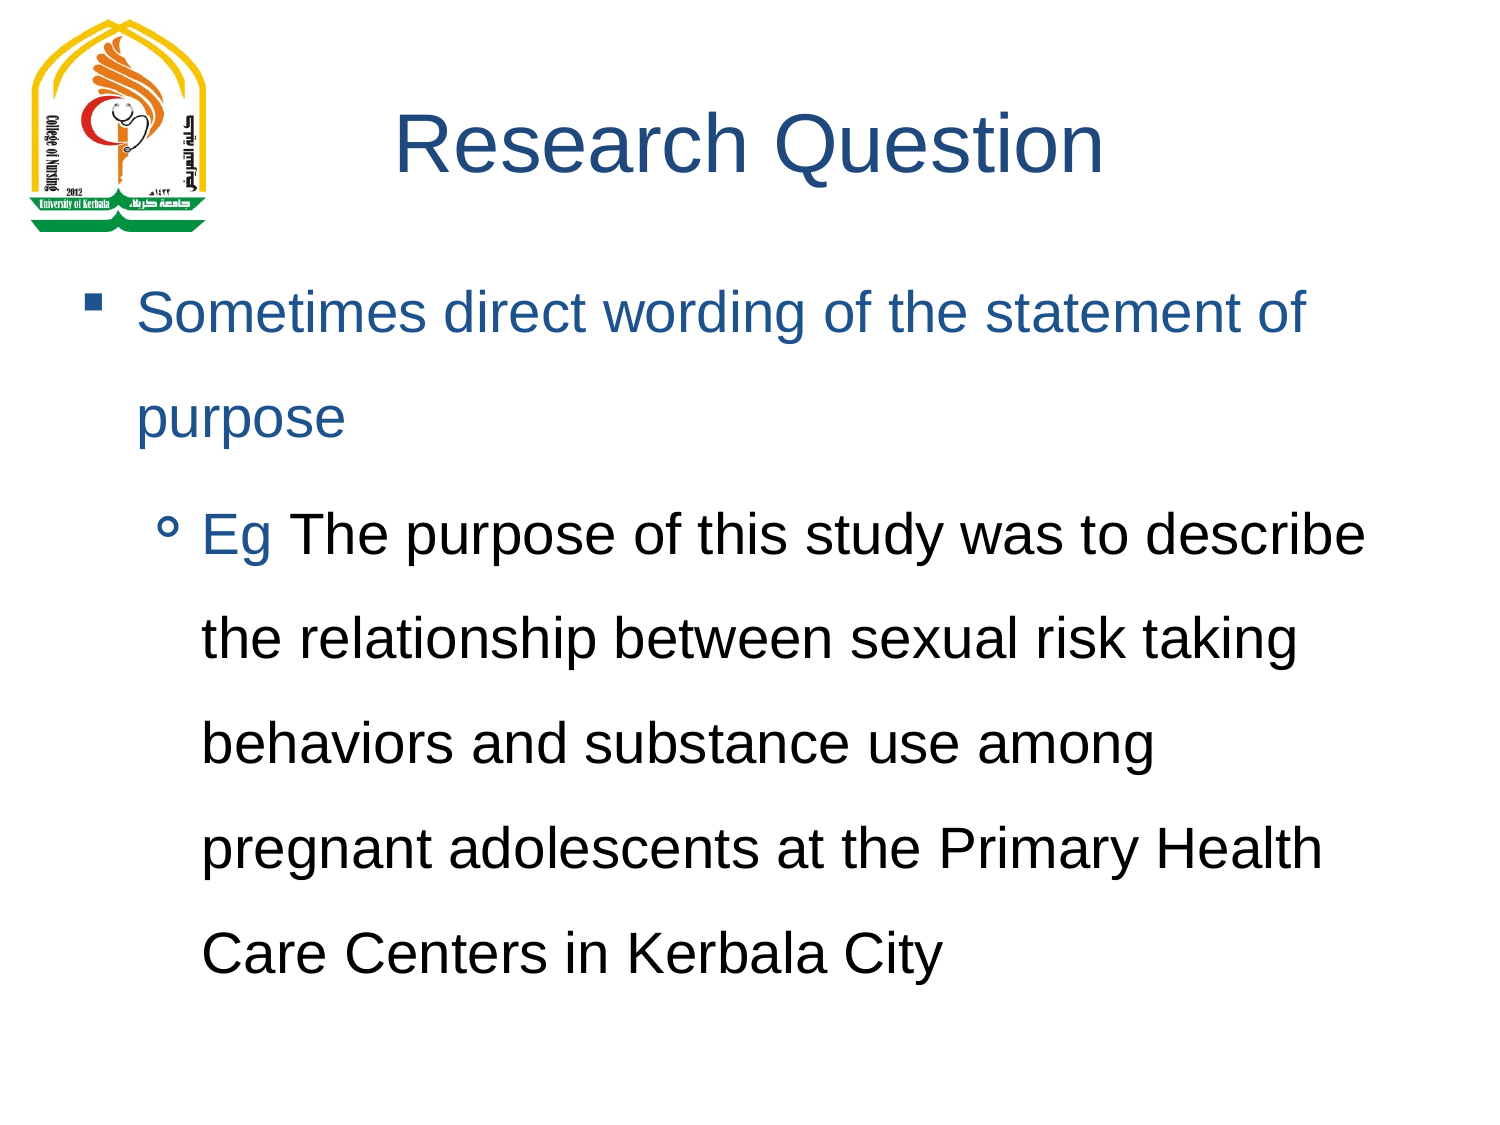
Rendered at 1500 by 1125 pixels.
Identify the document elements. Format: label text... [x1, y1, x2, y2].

picture [29, 18, 206, 232]
list Sometimes direct wording of the statement of purpose Eg The purpose of this study was to describe the relationship between sexual risk taking behaviors and substance use among pregnant adolescents at the Primary Health Care Centers in Kerbala City [64, 231, 1415, 975]
title Research Question [210, 45, 1425, 233]
